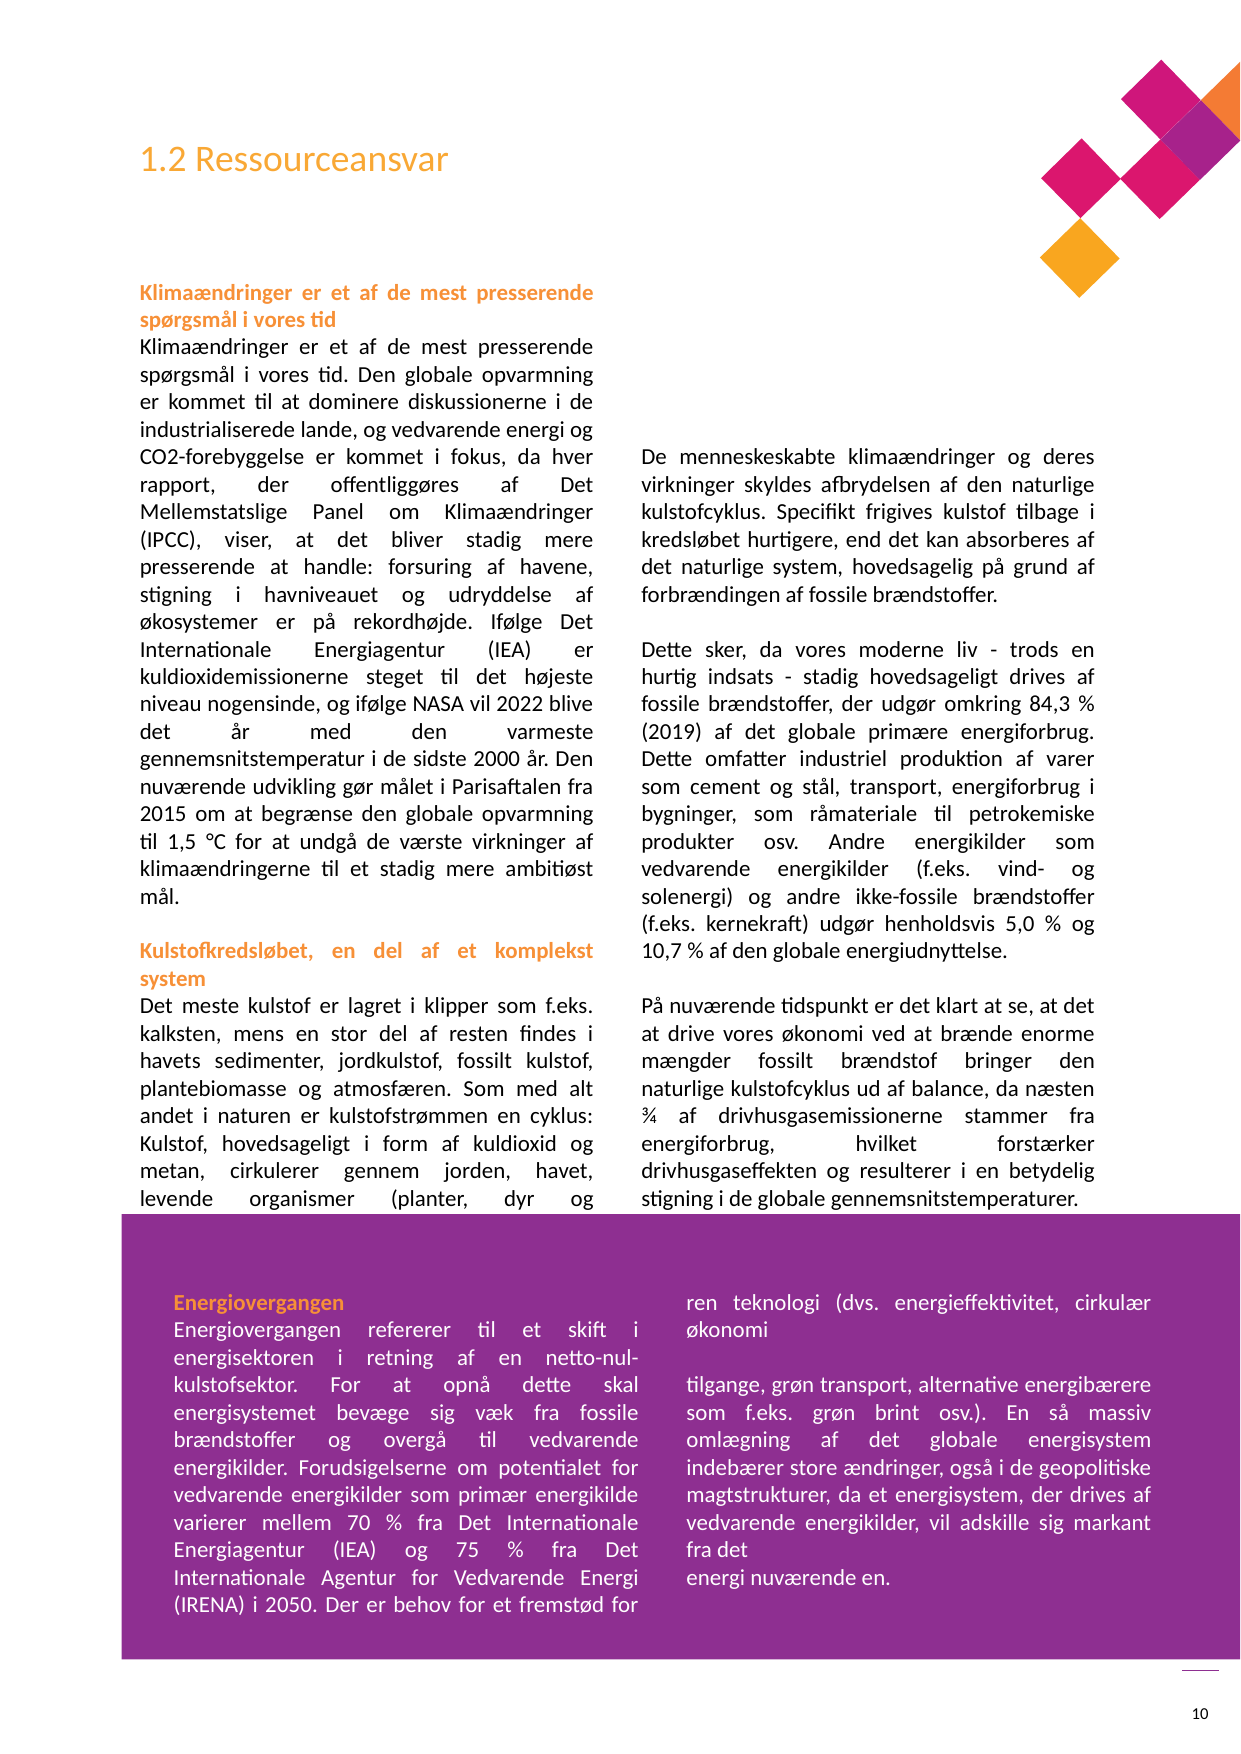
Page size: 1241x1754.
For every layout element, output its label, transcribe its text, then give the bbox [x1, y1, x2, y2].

text_box Energiovergangen Energiovergangen refererer til et skift i energisektoren i retning af en netto-nul-kulstofsektor. For at opnå dette skal energisystemet bevæge sig væk fra fossile brændstoffer og overgå til vedvarende energikilder. Forudsigelserne om potentialet for vedvarende energikilder som primær energikilde varierer mellem 70 % fra Det Internationale Energiagentur (IEA) og 75 % fra Det Internationale Agentur for Vedvarende Energi (IRENA) i 2050. Der er behov for et fremstød for ren teknologi (dvs. energieffektivitet, cirkulær økonomi tilgange, grøn transport, alternative energibærere som f.eks. grøn brint osv.). En så massiv omlægning af det globale energisystem indebærer store ændringer, også i de geopolitiske magtstrukturer, da et energisystem, der drives af vedvarende energikilder, vil adskille sig markant fra det energi nuværende en. [158, 1280, 1167, 1617]
text_box [121, 1214, 1241, 1660]
text_box 1.2 Ressourceansvar [124, 126, 760, 204]
text_box Klimaændringer er et af de mest presserende spørgsmål i vores tid Klimaændringer er et af de mest presserende spørgsmål i vores tid. Den globale opvarmning er kommet til at dominere diskussionerne i de industrialiserede lande, og vedvarende energi og CO2-forebyggelse er kommet i fokus, da hver rapport, der offentliggøres af Det Mellemstatslige Panel om Klimaændringer (IPCC), viser, at det bliver stadig mere presserende at handle: forsuring af havene, stigning i havniveauet og udryddelse af økosystemer er på rekordhøjde. Ifølge Det Internationale Energiagentur (IEA) er kuldioxidemissionerne steget til det højeste niveau nogensinde, og ifølge NASA vil 2022 blive det år med den varmeste gennemsnitstemperatur i de sidste 2000 år. Den nuværende udvikling gør målet i Parisaftalen fra 2015 om at begrænse den globale opvarmning til 1,5 °C for at undgå de værste virkninger af klimaændringerne til et stadig mere ambitiøst mål. Kulstofkredsløbet, en del af et komplekst system Det meste kulstof er lagret i klipper som f.eks. kalksten, mens en stor del af resten findes i havets sedimenter, jordkulstof, fossilt kulstof, plantebiomasse og atmosfæren. Som med alt andet i naturen er kulstofstrømmen en cyklus: Kulstof, hovedsageligt i form af kuldioxid og metan, cirkulerer gennem jorden, havet, levende organismer (planter, dyr og mikroorganismer), atmosfæren, gennem jorden, jordens indre og havet. De menneskeskabte klimaændringer og deres virkninger skyldes afbrydelsen af den naturlige kulstofcyklus. Specifikt frigives kulstof tilbage i kredsløbet hurtigere, end det kan absorberes af det naturlige system, hovedsagelig på grund af forbrændingen af fossile brændstoffer. Dette sker, da vores moderne liv - trods en hurtig indsats - stadig hovedsageligt drives af fossile brændstoffer, der udgør omkring 84,3 % (2019) af det globale primære energiforbrug. Dette omfatter industriel produktion af varer som cement og stål, transport, energiforbrug i bygninger, som råmateriale til petrokemiske produkter osv. Andre energikilder som vedvarende energikilder (f.eks. vind- og solenergi) og andre ikke-fossile brændstoffer (f.eks. kernekraft) udgør henholdsvis 5,0 % og 10,7 % af den globale energiudnyttelse. På nuværende tidspunkt er det klart at se, at det at drive vores økonomi ved at brænde enorme mængder fossilt brændstof bringer den naturlige kulstofcyklus ud af balance, da næsten ¾ af drivhusgasemissionerne stammer fra energiforbrug, hvilket forstærker drivhusgaseffekten og resulterer i en betydelig stigning i de globale gennemsnitstemperaturer. [124, 269, 1111, 1009]
slide_number 10 [1169, 1674, 1231, 1751]
